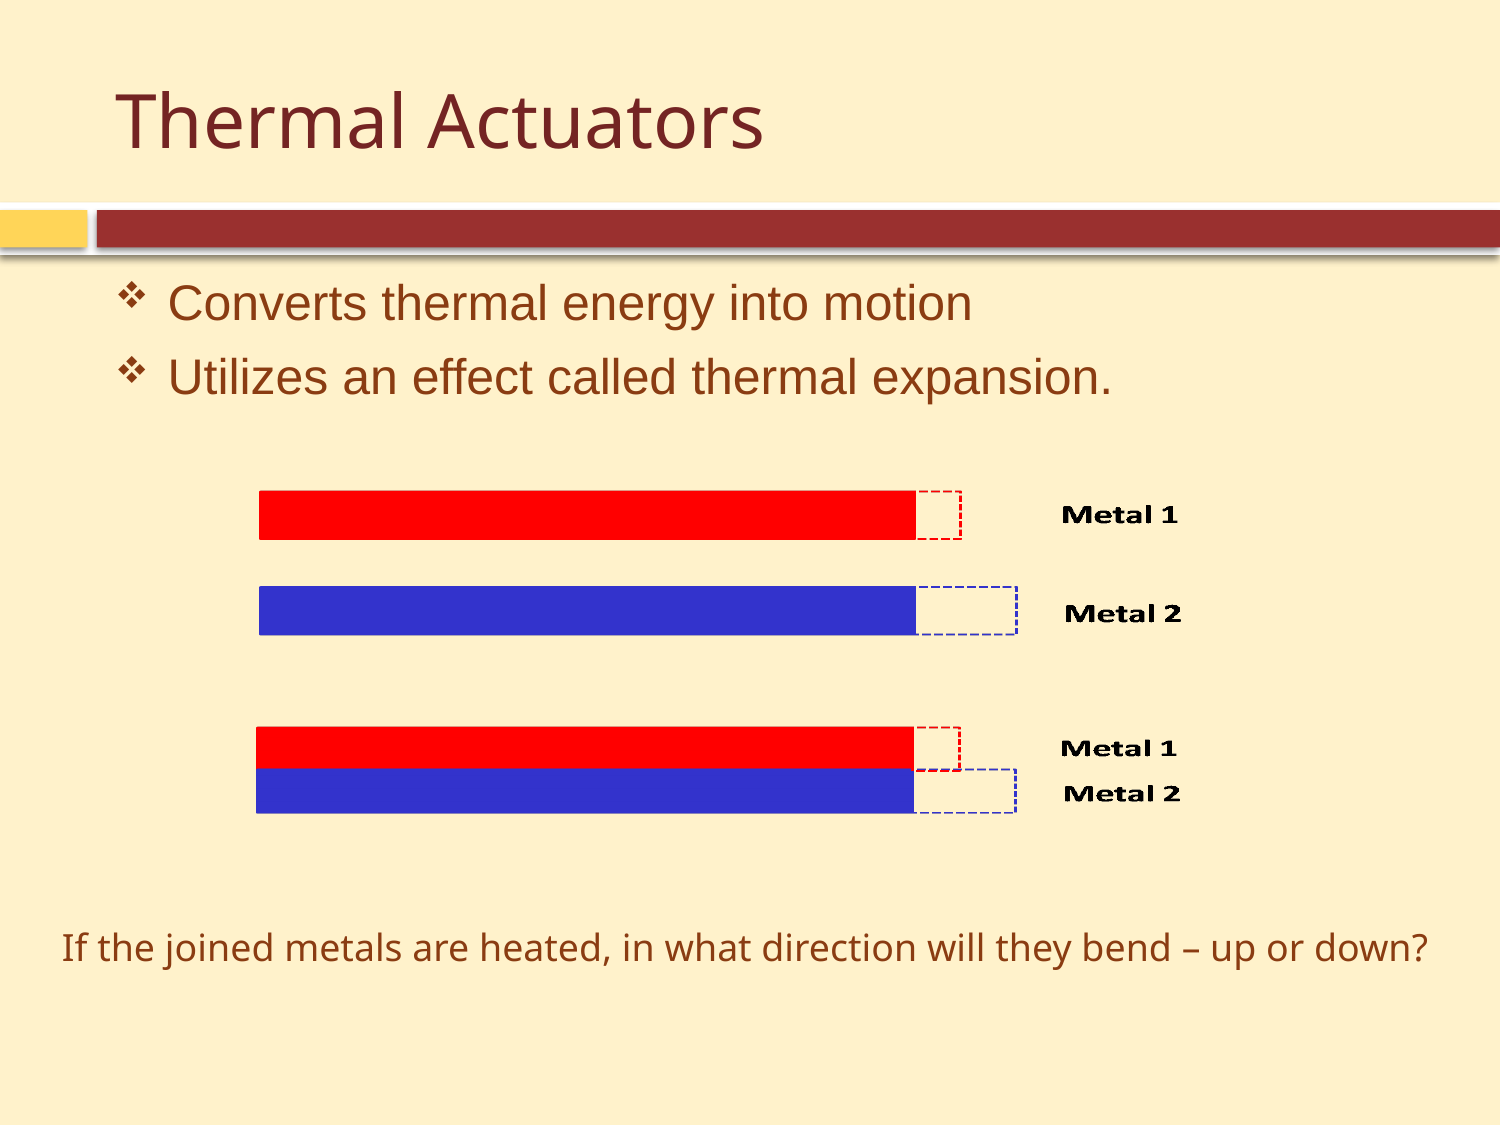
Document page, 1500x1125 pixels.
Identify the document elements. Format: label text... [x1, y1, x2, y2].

text_box If the joined metals are heated, in what direction will they bend – up or down? [47, 916, 1445, 977]
picture [255, 724, 1203, 815]
title Thermal Actuators [100, 37, 1438, 200]
list Converts thermal energy into motion Utilizes an effect called thermal expansion. [100, 262, 1456, 457]
picture [258, 489, 1204, 636]
